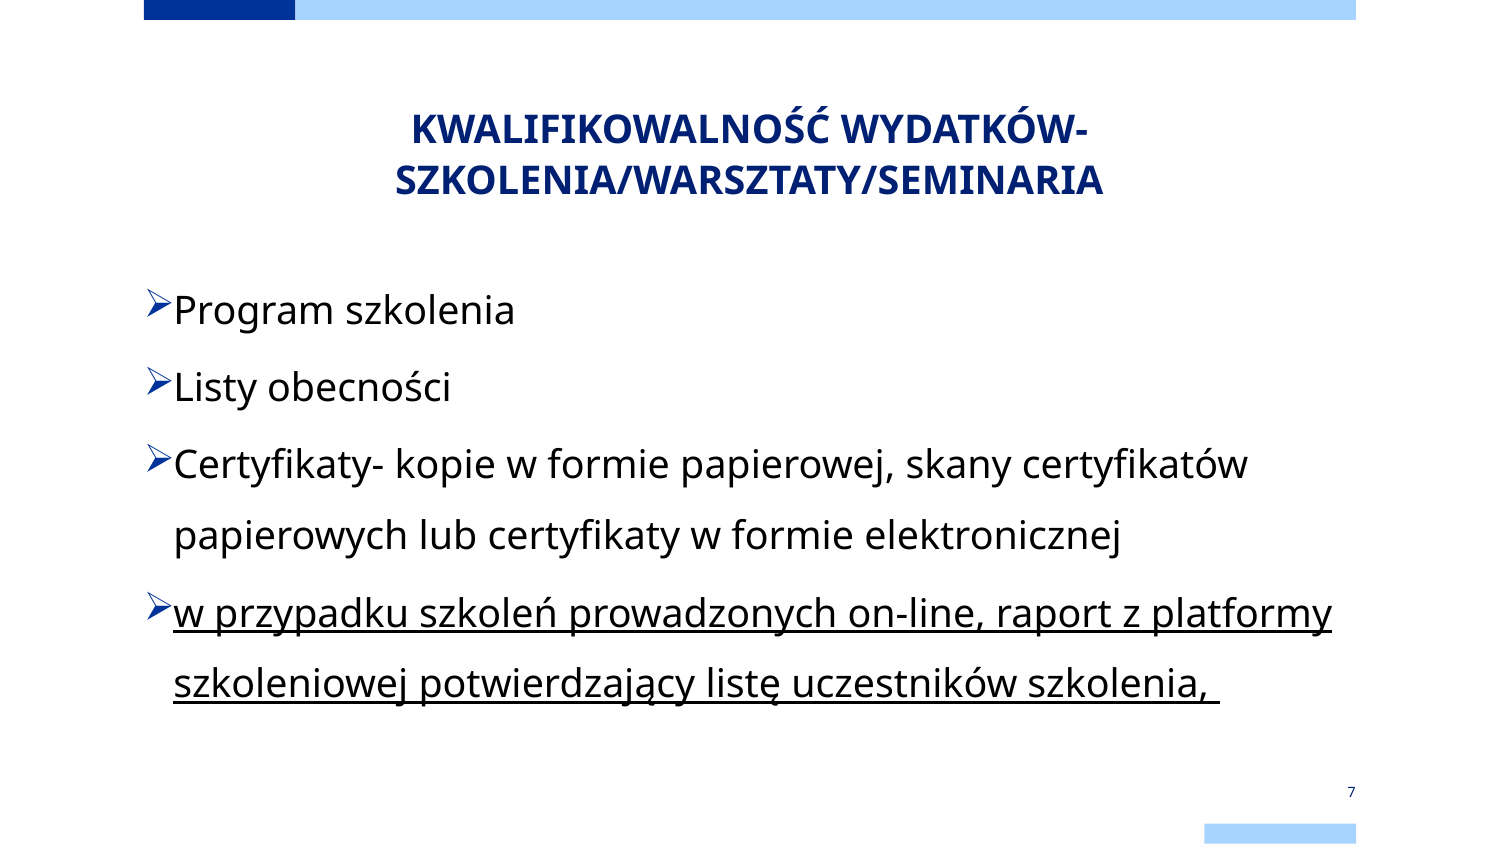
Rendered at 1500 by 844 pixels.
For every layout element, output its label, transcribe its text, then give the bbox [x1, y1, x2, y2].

title KWALIFIKOWALNOŚĆ WYDATKÓW- SZKOLENIA/WARSZTATY/SEMINARIA [143, 100, 1357, 220]
slide_number 7 [1204, 783, 1356, 804]
list Program szkolenia Listy obecności Certyfikaty- kopie w formie papierowej, skany certyfikatów papierowych lub certyfikaty w formie elektronicznej w przypadku szkoleń prowadzonych on-line, raport z platformy szkoleniowej potwierdzający listę uczestników szkolenia, [143, 220, 1357, 744]
